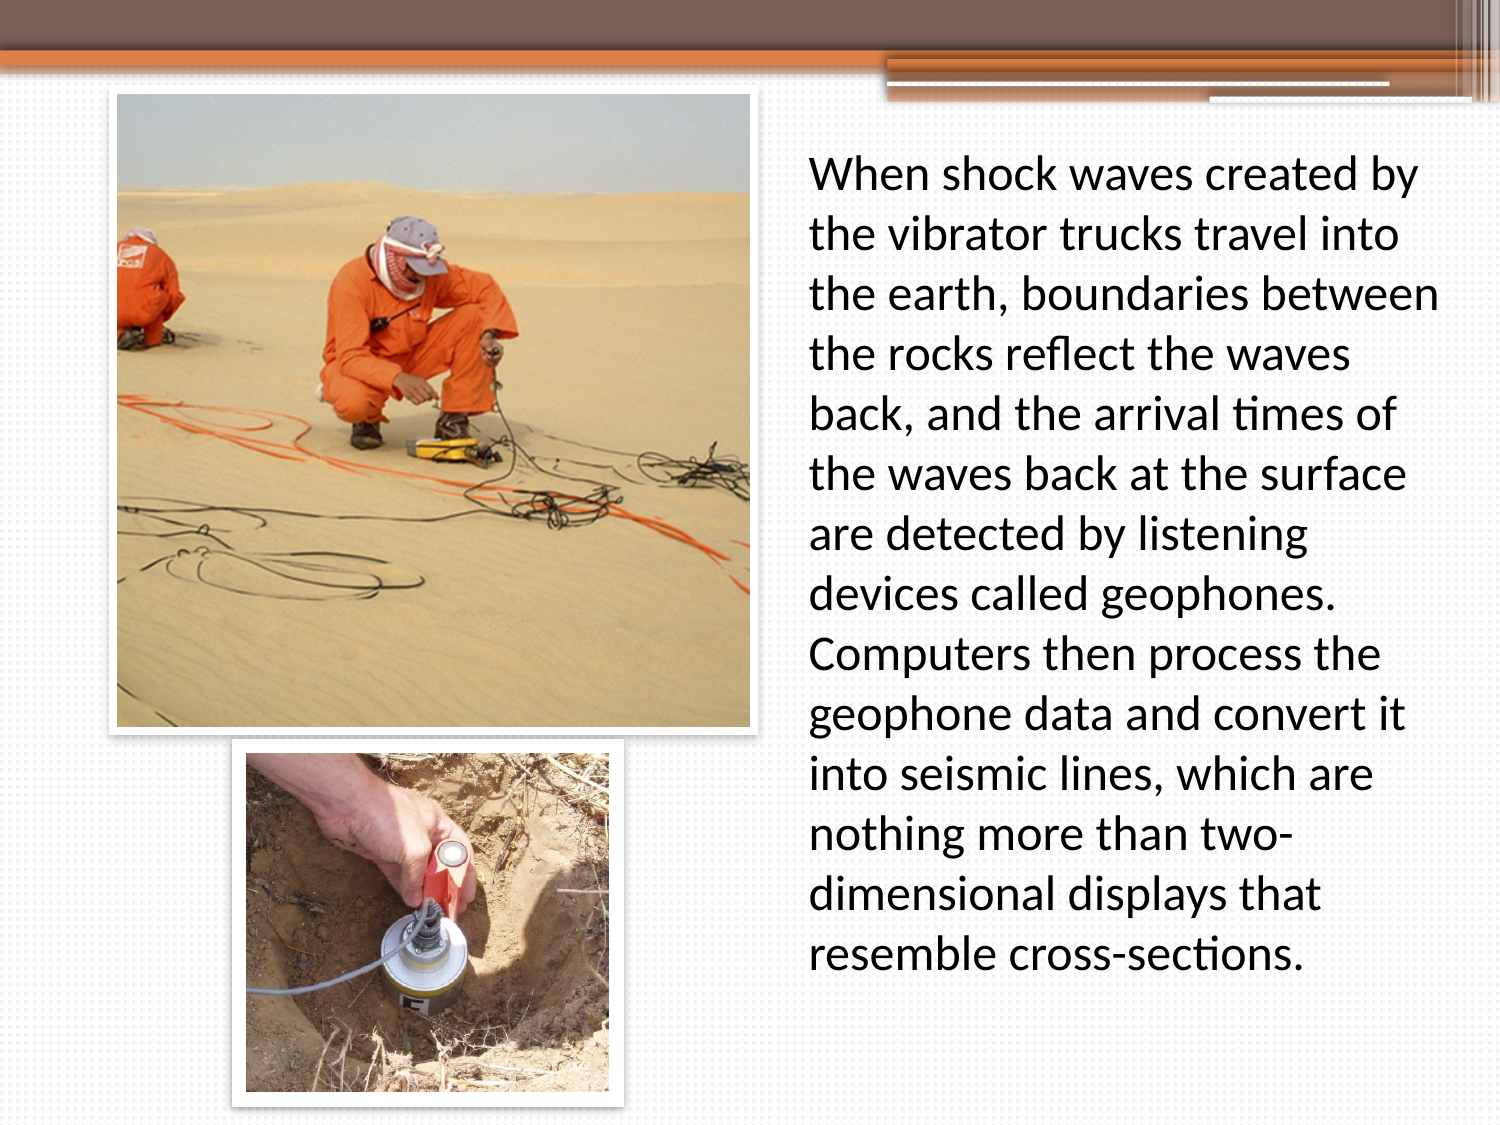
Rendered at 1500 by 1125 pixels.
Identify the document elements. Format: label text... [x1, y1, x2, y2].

picture [116, 93, 751, 727]
picture [245, 752, 610, 1093]
list When shock waves created by the vibrator trucks travel into the earth, boundaries between the rocks reflect the waves back, and the arrival times of the waves back at the surface are detected by listening devices called geophones. Computers then process the geophone data and convert it into seismic lines, which are nothing more than two-dimensional displays that resemble cross-sections. [808, 140, 1465, 1079]
